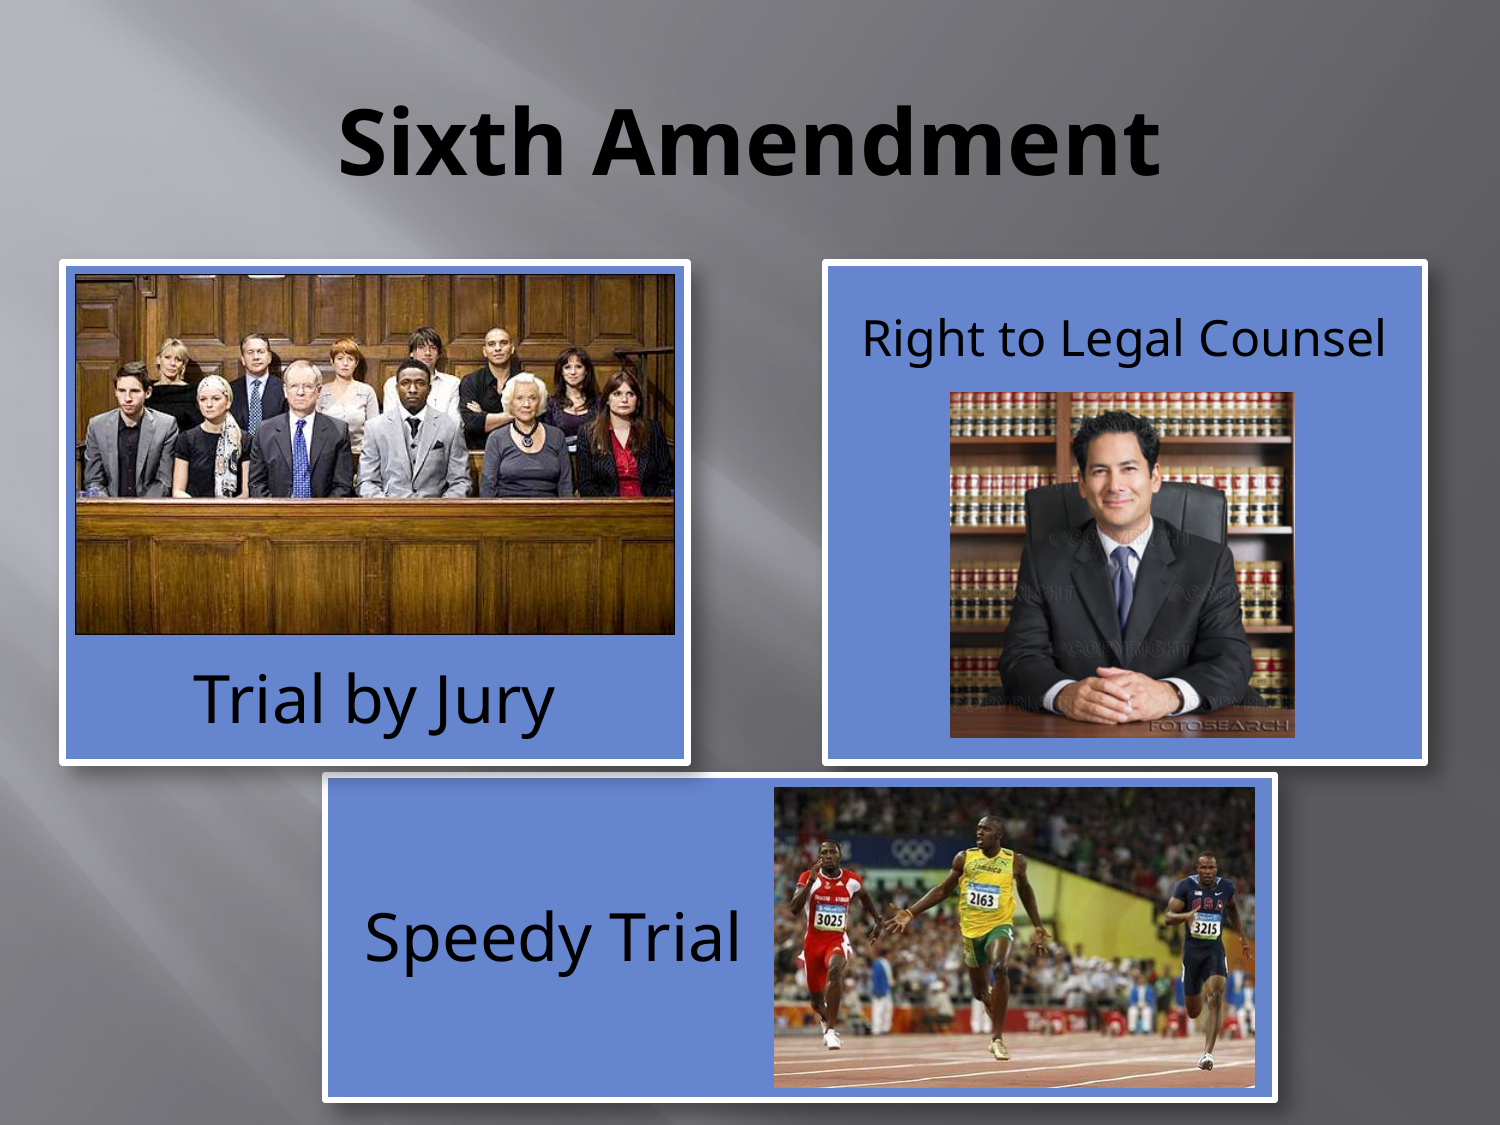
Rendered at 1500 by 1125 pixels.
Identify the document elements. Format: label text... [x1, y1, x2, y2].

text_box Trial by Jury [87, 658, 663, 745]
text_box Speedy Trial [350, 887, 763, 983]
text_box [822, 259, 1428, 766]
text_box [322, 772, 1278, 1103]
title Sixth Amendment [75, 45, 1425, 233]
text_box Right to Legal Counsel [824, 299, 1425, 374]
picture [774, 787, 1256, 1088]
picture [949, 392, 1296, 738]
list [74, 274, 676, 636]
text_box [59, 259, 691, 766]
